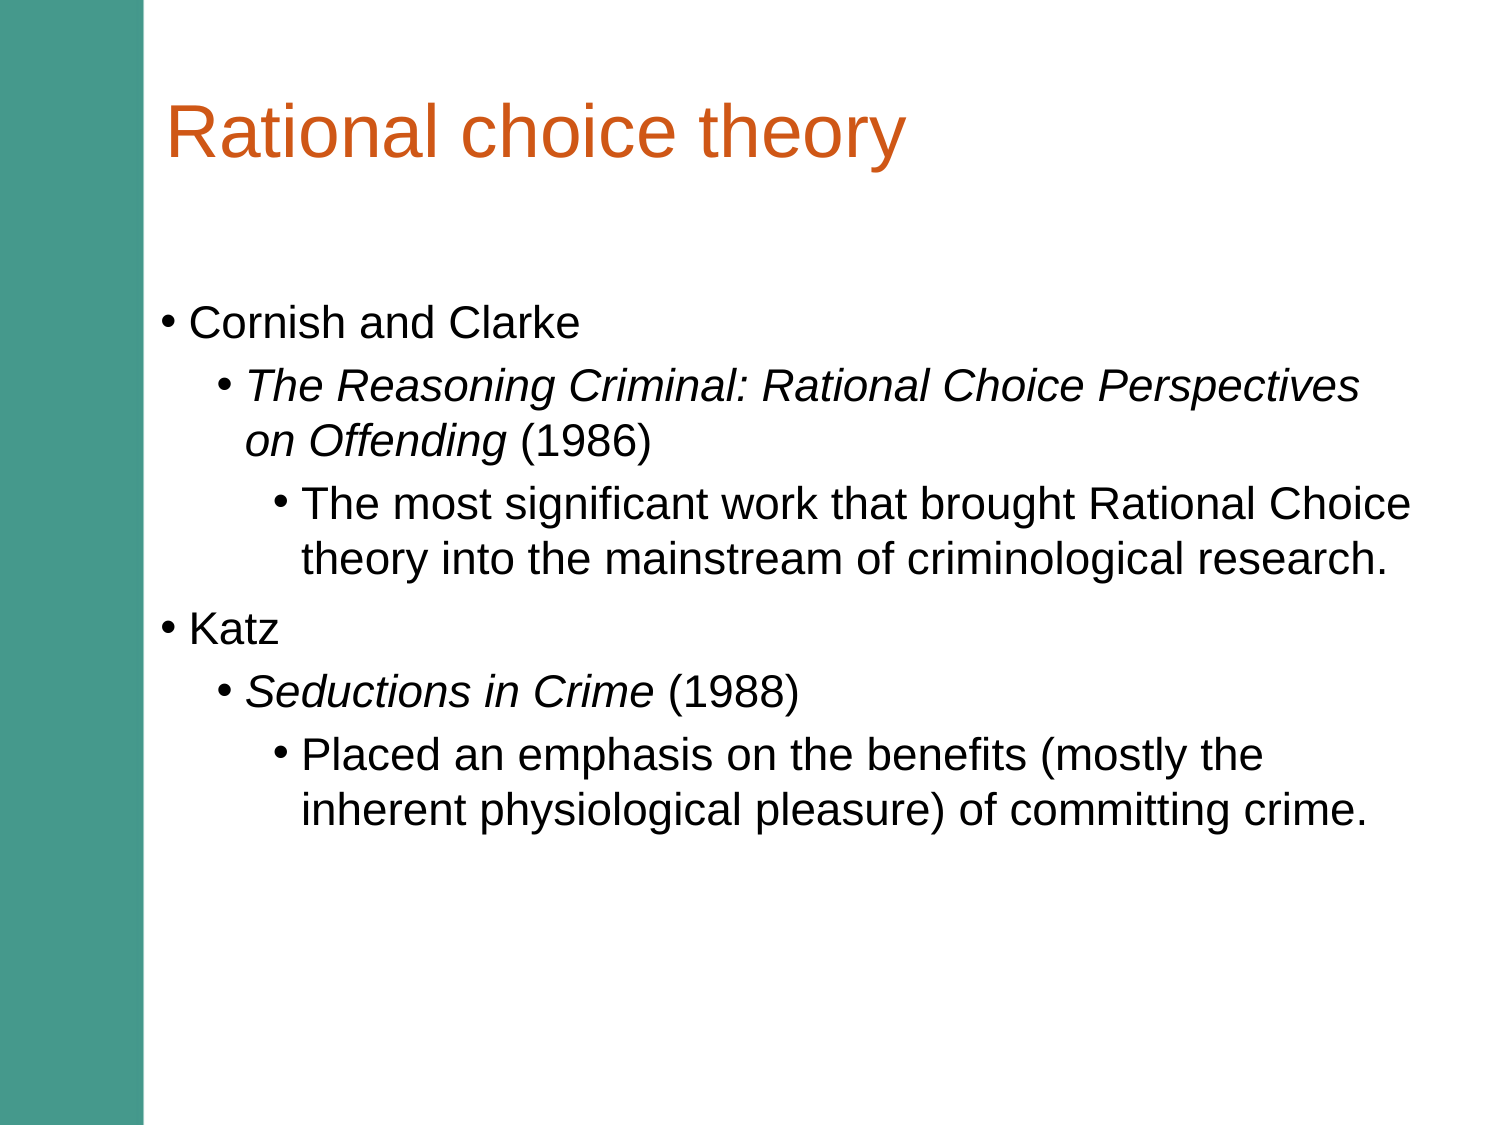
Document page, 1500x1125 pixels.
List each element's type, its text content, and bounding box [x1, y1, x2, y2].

title Rational choice theory [150, 24, 1444, 243]
list Cornish and Clarke The Reasoning Criminal: Rational Choice Perspectives on Offending (1986) The most significant work that brought Rational Choice theory into the mainstream of criminological research. Katz Seductions in Crime (1988) Placed an emphasis on the benefits (mostly the inherent physiological pleasure) of committing crime. [145, 285, 1440, 1000]
picture [0, 0, 1500, 1125]
